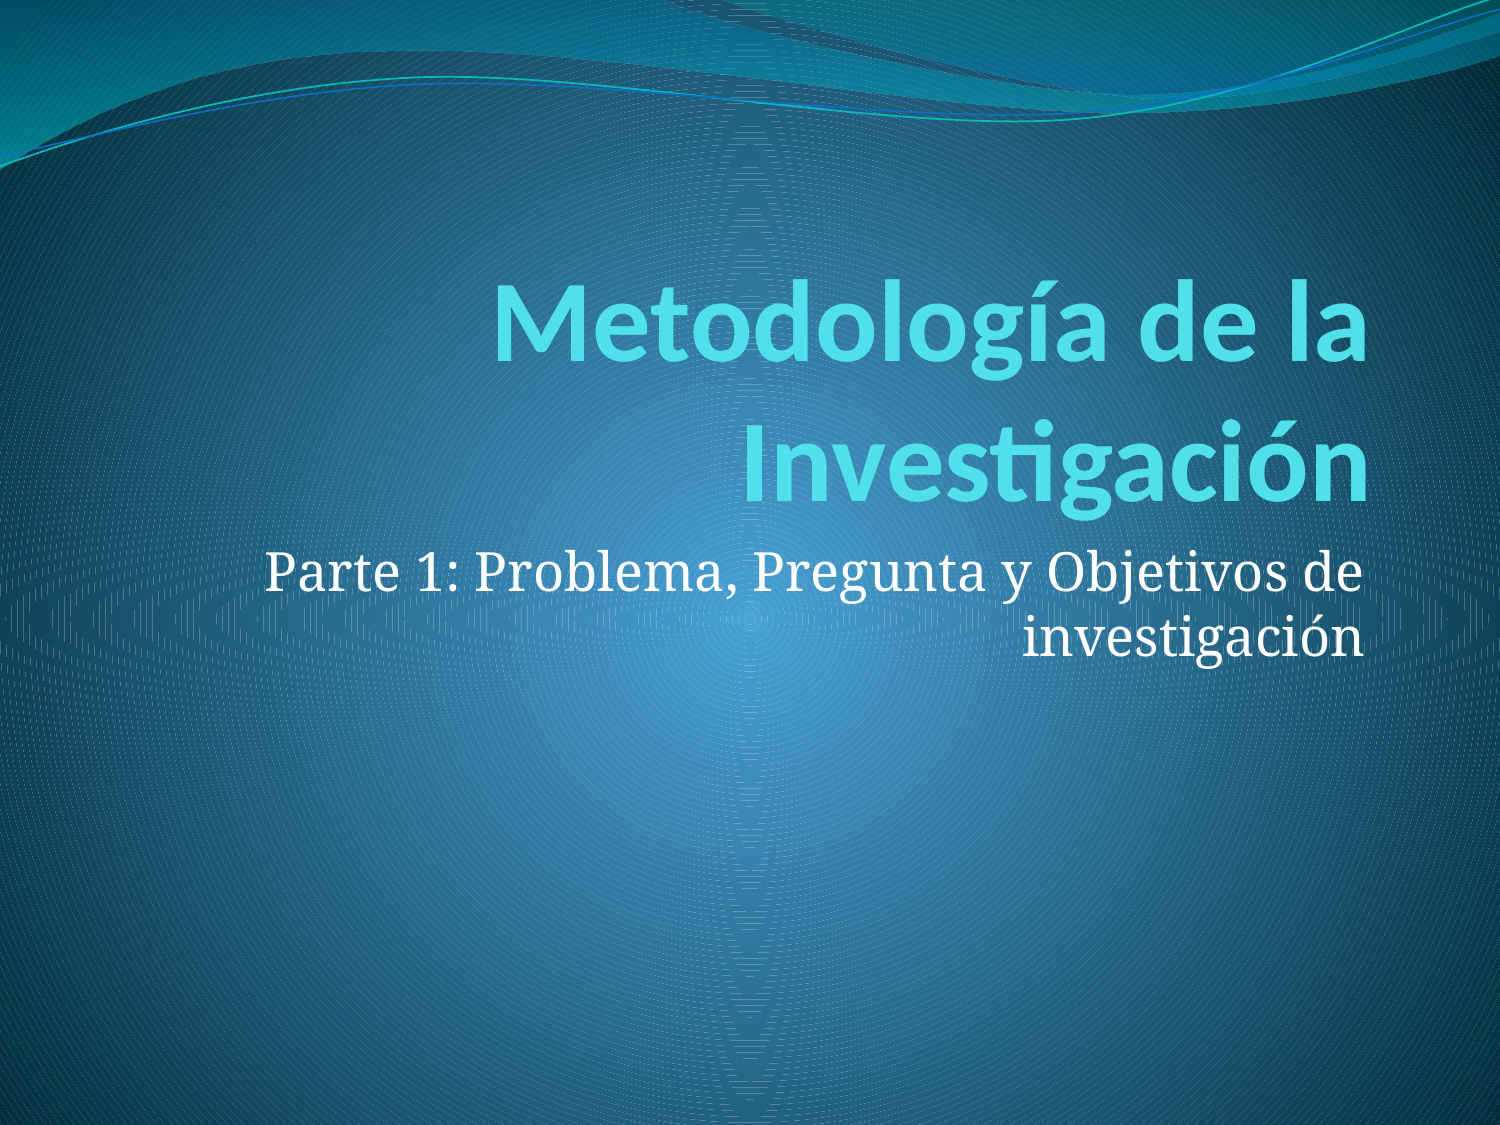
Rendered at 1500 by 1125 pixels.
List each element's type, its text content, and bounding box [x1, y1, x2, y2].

title Metodología de la Investigación [87, 224, 1376, 525]
subtitle Parte 1: Problema, Pregunta y Objetivos de investigación [87, 529, 1376, 818]
